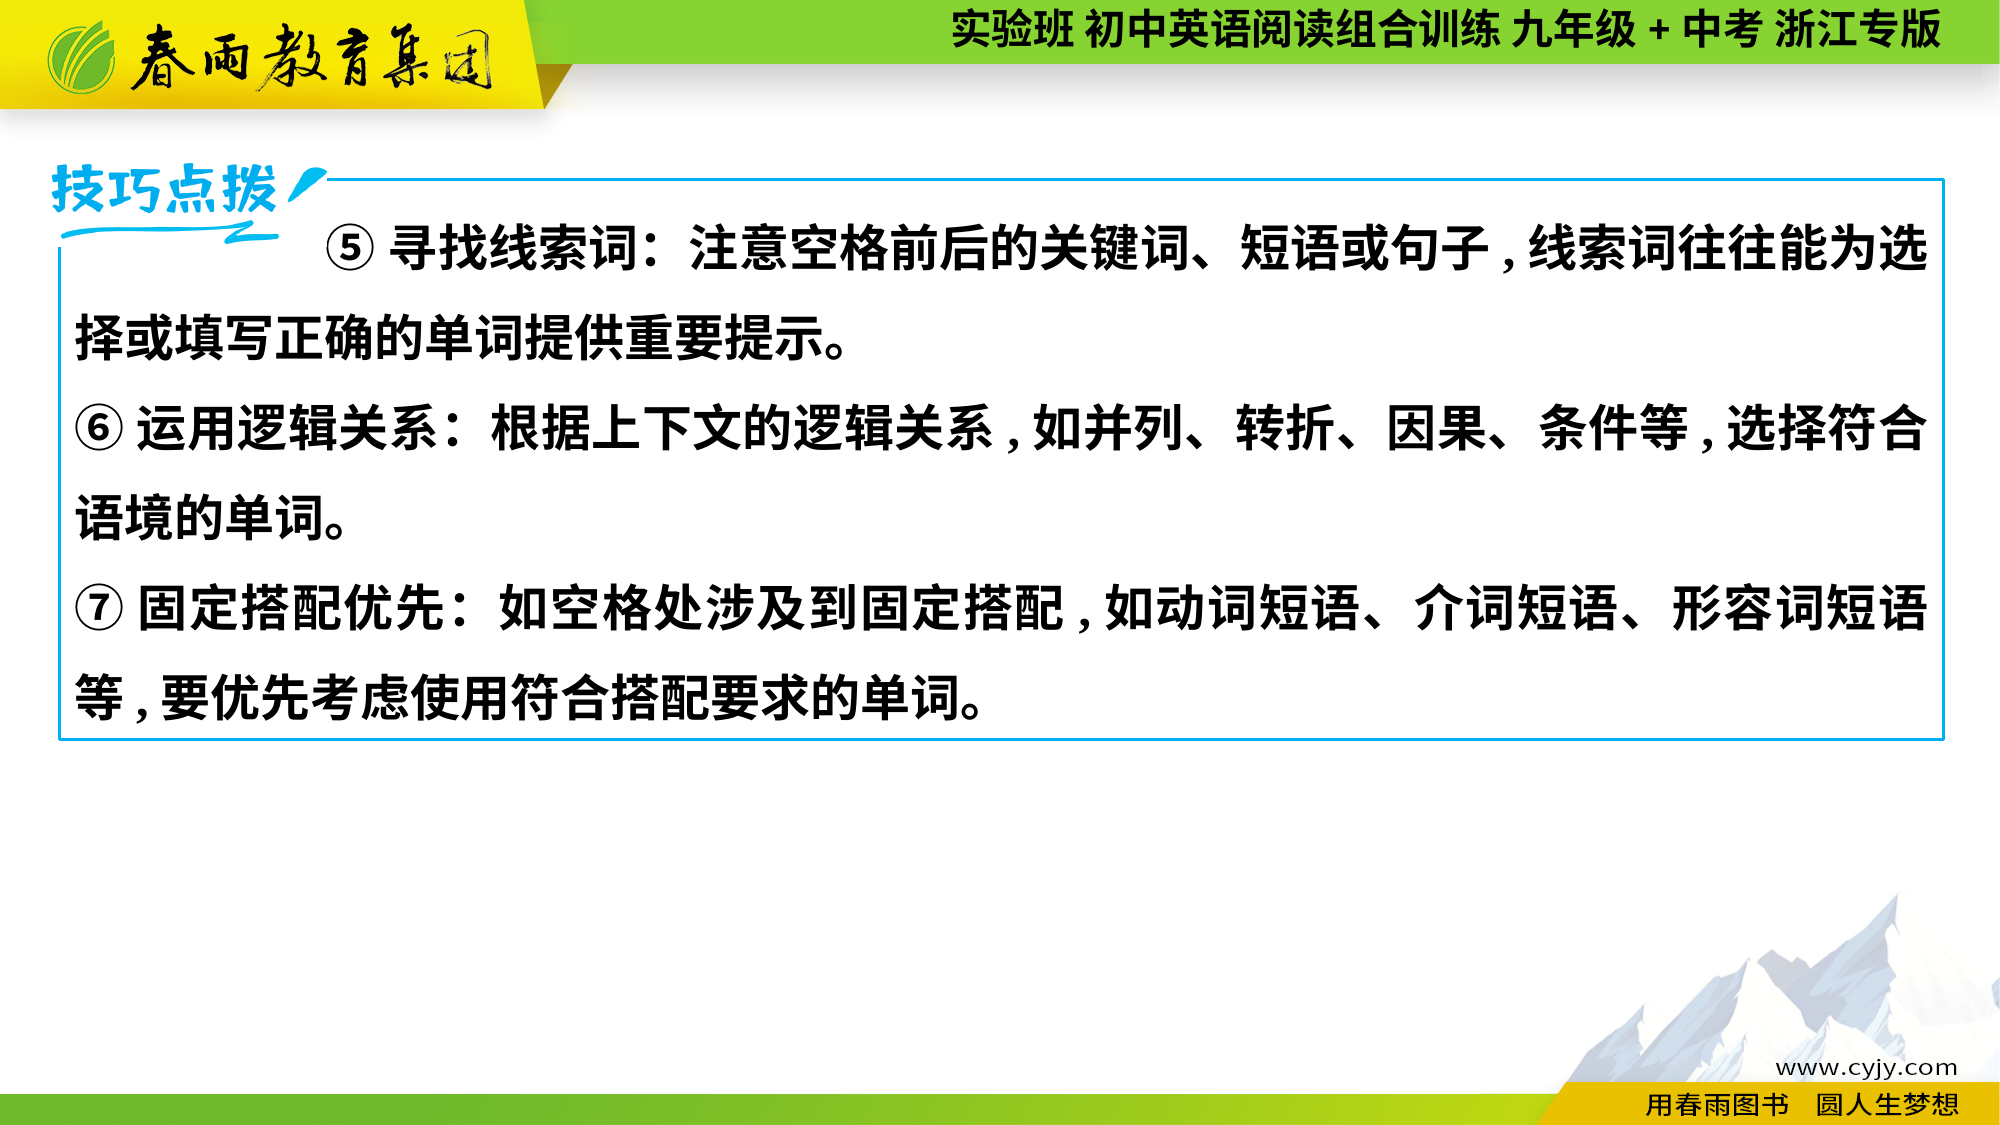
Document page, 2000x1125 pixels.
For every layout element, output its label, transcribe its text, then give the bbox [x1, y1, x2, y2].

picture [0, 0, 2000, 1125]
list ⑤寻找线索词：注意空格前后的关键词、短语或句子,线索词往往能为选择或填写正确的单词提供重要提示。 ⑥运用逻辑关系：根据上下文的逻辑关系,如并列、转折、因果、条件等,选择符合语境的单词。 ⑦固定搭配优先：如空格处涉及到固定搭配,如动词短语、介词短语、形容词短语等,要优先考虑使用符合搭配要求的单词。 [59, 179, 1944, 740]
